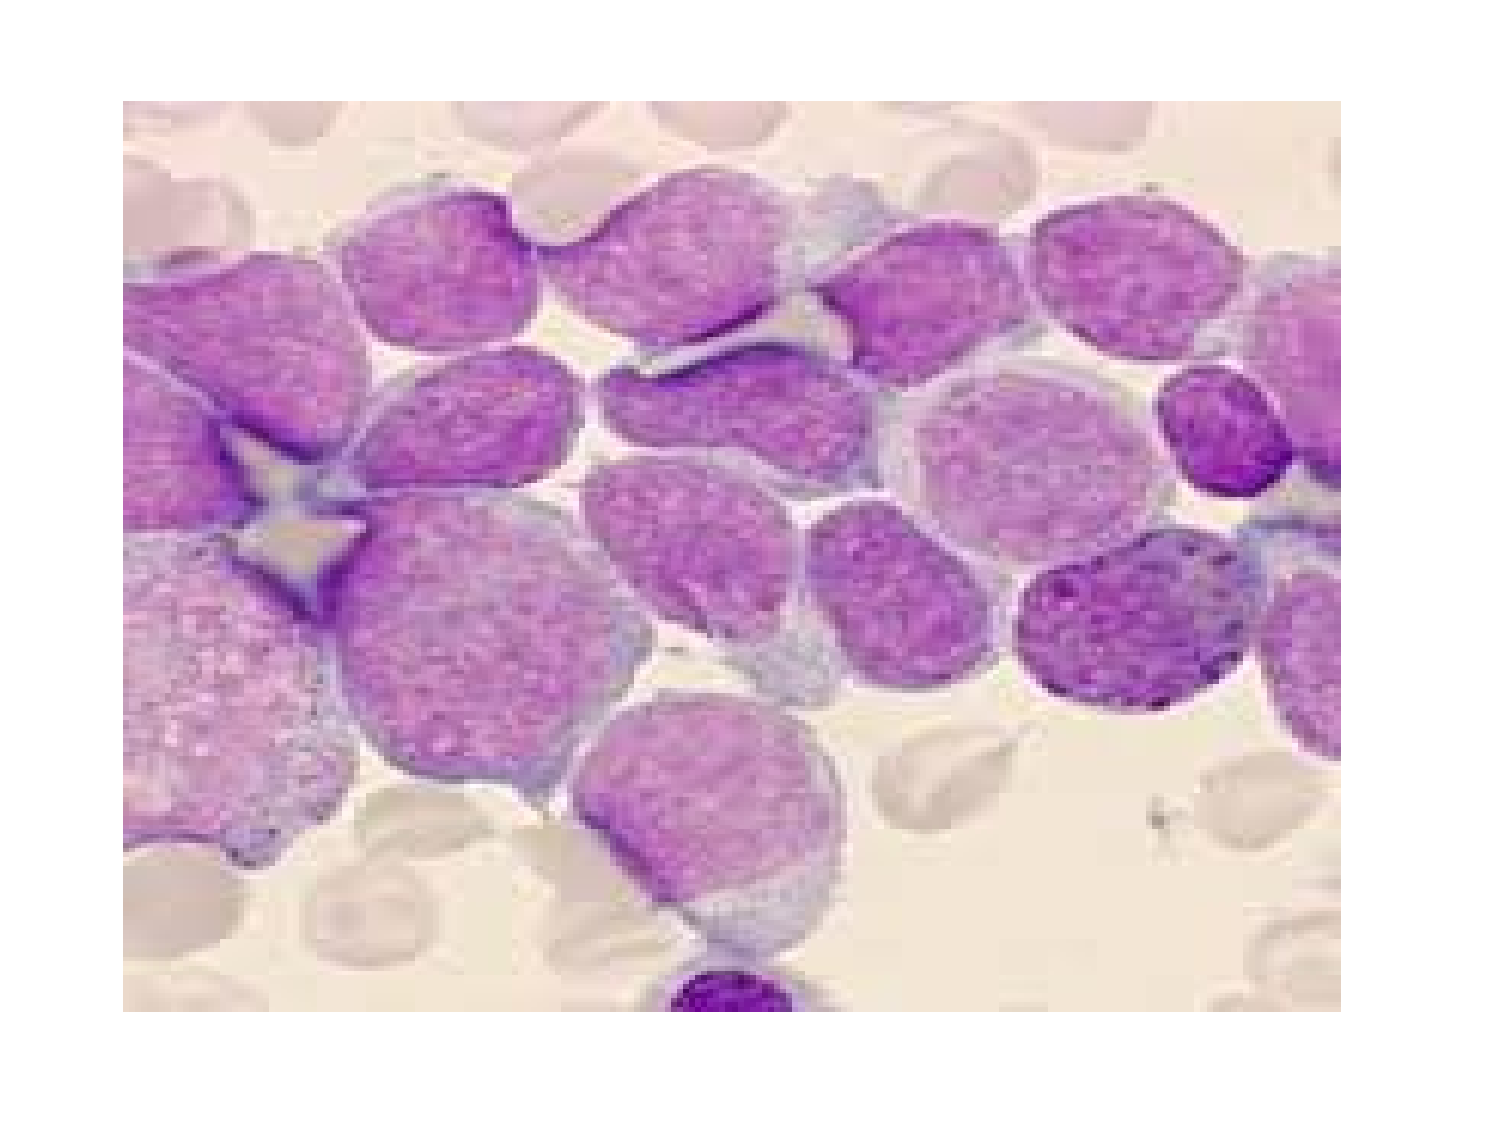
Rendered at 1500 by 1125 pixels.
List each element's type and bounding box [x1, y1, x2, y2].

list [123, 101, 1341, 1012]
